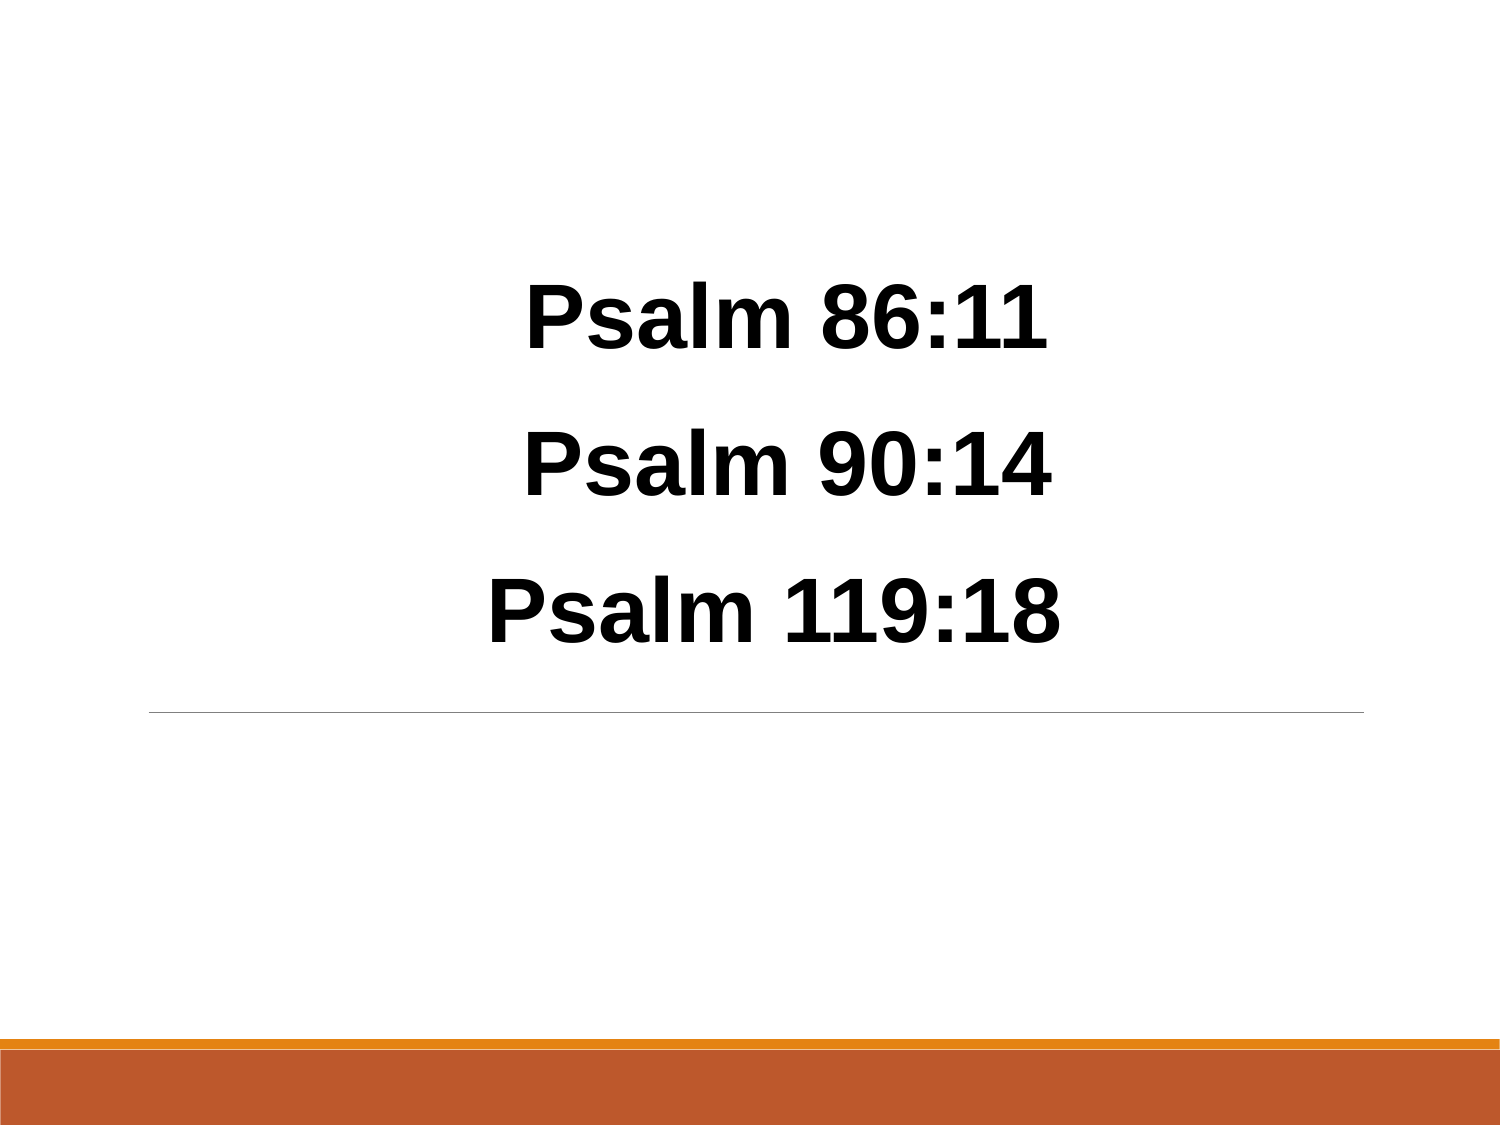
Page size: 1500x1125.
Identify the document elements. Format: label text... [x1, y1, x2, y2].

text_box Psalm 86:11 Psalm 90:14 Psalm 119:18 [137, 232, 1438, 669]
